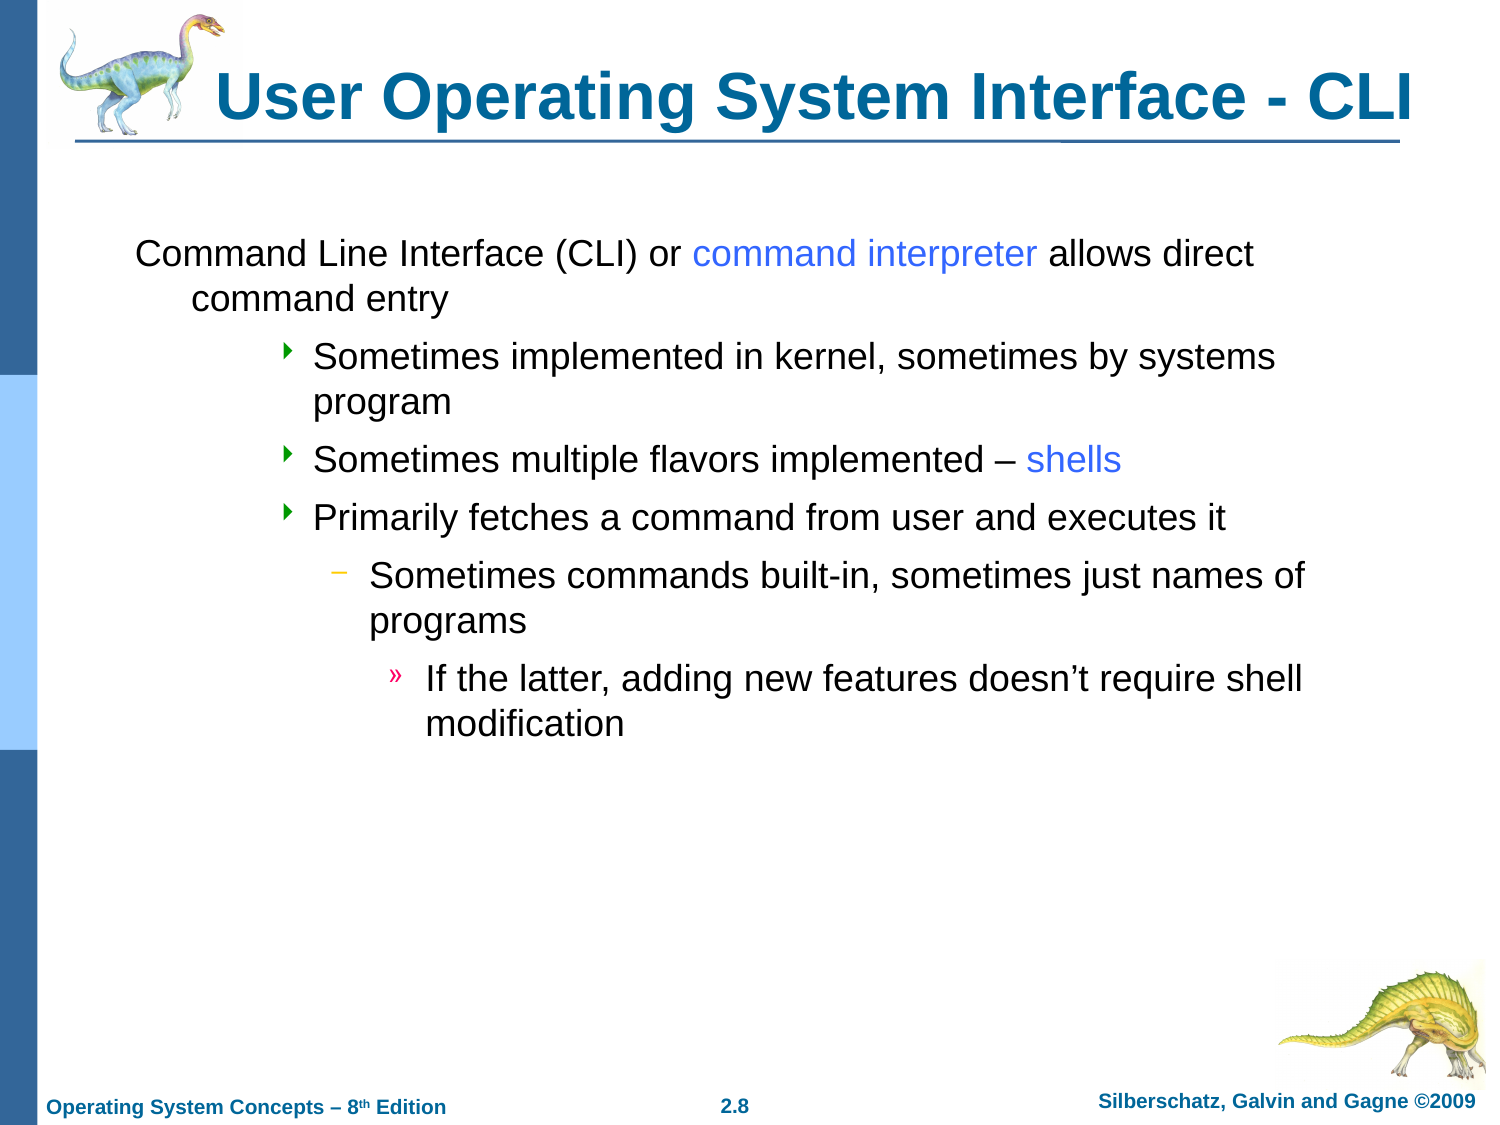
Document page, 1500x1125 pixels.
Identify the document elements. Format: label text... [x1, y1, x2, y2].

title User Operating System Interface - CLI [140, 45, 1491, 141]
list Command Line Interface (CLI) or command interpreter allows direct command entry Sometimes implemented in kernel, sometimes by systems program Sometimes multiple flavors implemented – shells Primarily fetches a command from user and executes it Sometimes commands built-in, sometimes just names of programs If the latter, adding new features doesn’t require shell modification [119, 221, 1326, 957]
picture [46, 0, 243, 149]
picture [1275, 959, 1486, 1090]
